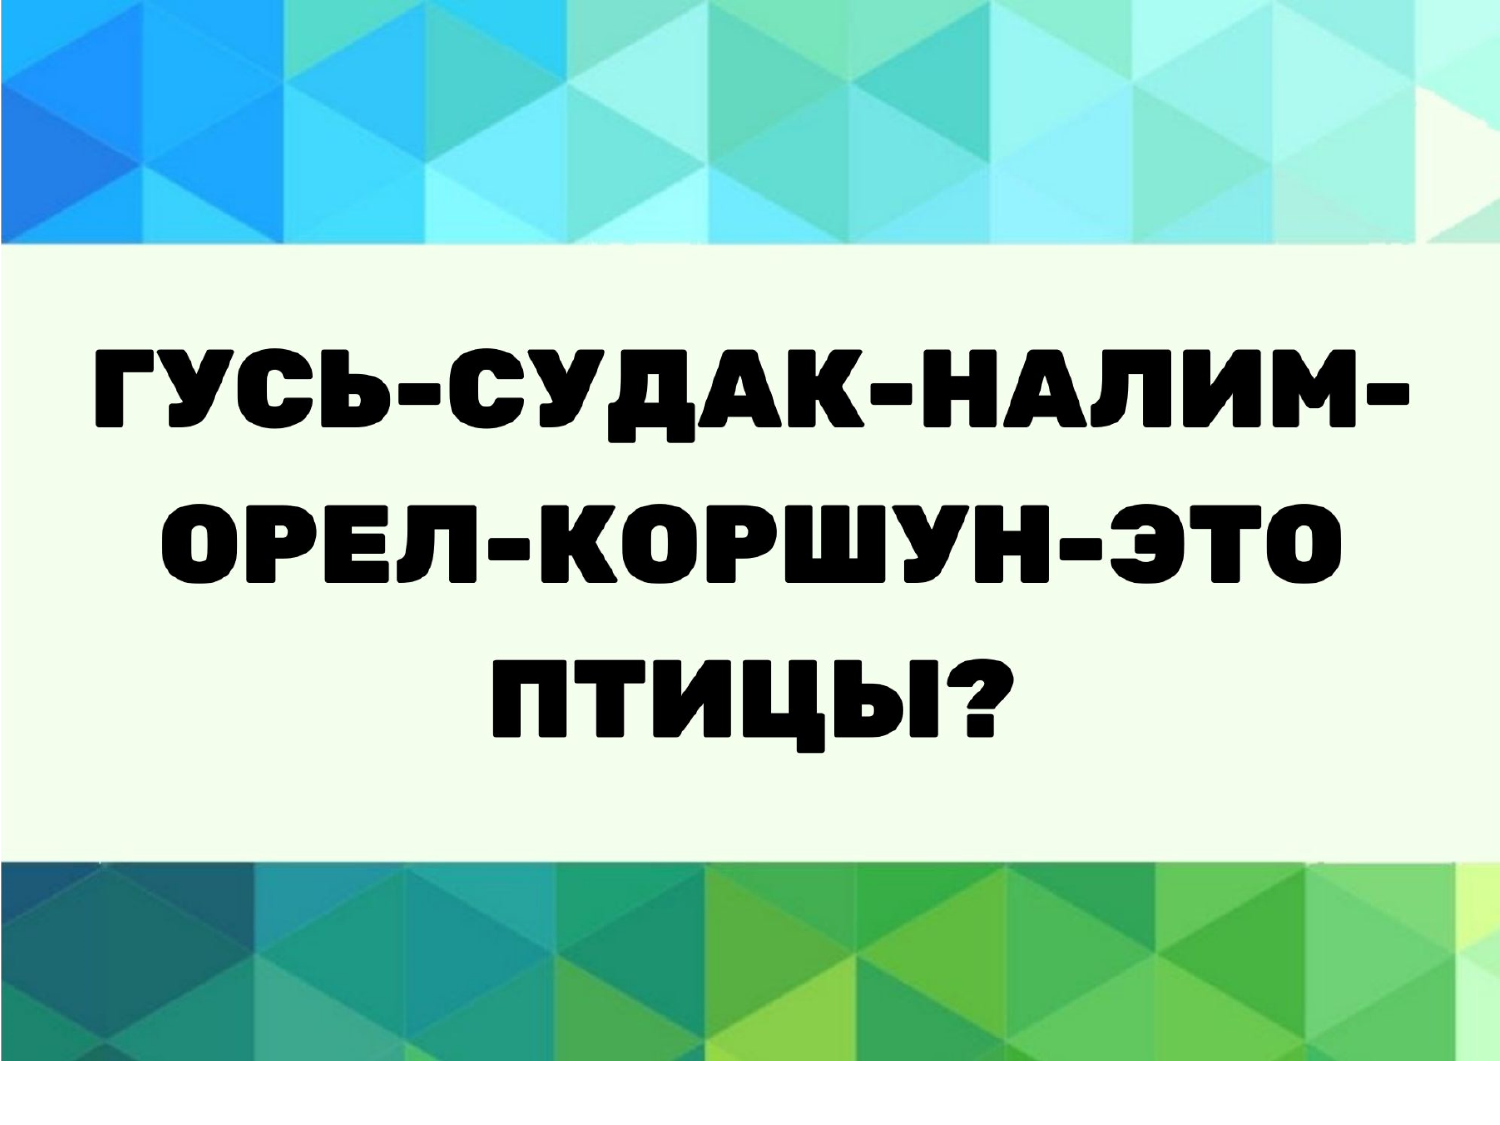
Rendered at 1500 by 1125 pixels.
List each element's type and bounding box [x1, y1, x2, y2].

list [219, 0, 1281, 1125]
picture [2, 1, 219, 1061]
picture [1281, 1, 1500, 1061]
